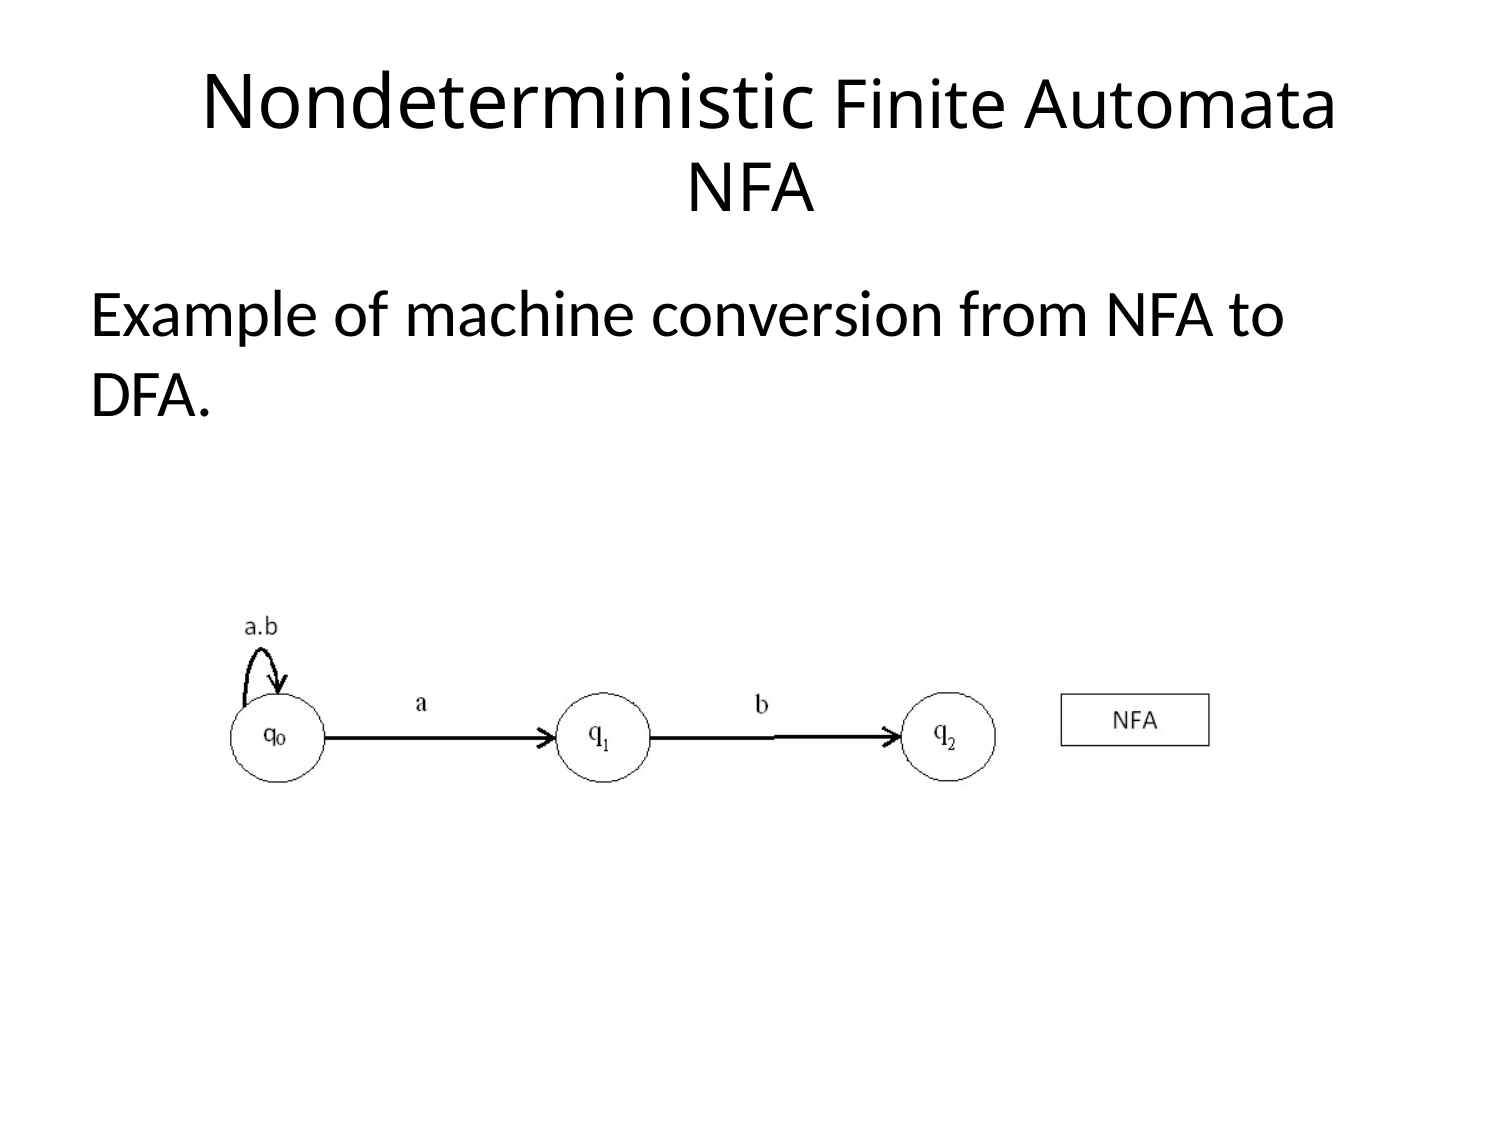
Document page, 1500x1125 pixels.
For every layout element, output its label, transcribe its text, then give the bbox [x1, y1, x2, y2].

list Example of machine conversion from NFA to DFA. [75, 262, 1425, 1005]
picture [174, 587, 1326, 858]
title Nondeterministic Finite Automata NFA [75, 45, 1425, 233]
